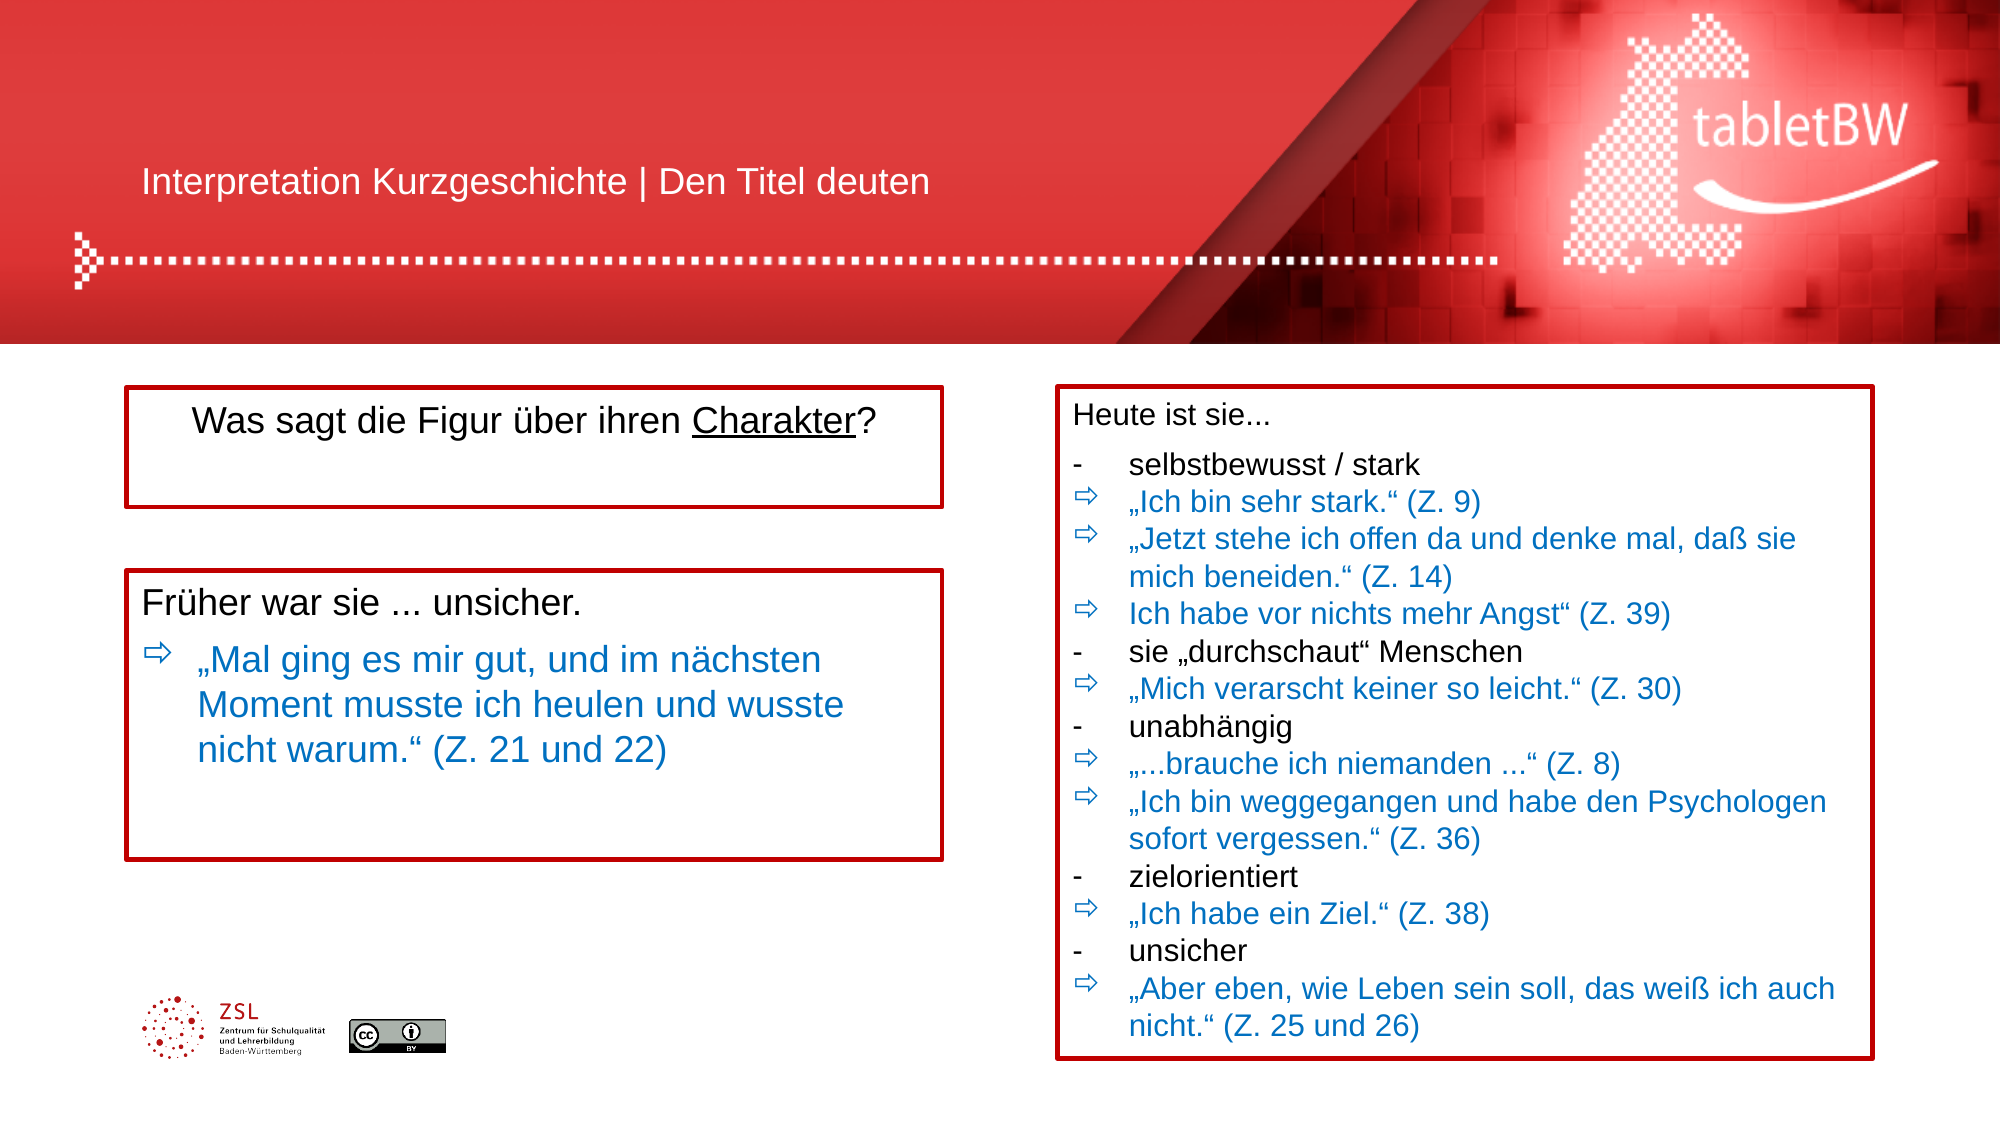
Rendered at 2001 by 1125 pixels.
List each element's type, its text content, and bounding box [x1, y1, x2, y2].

picture [0, 0, 2000, 344]
text_box Was sagt die Figur über ihren Charakter? [126, 387, 943, 507]
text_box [126, 980, 1783, 1059]
text_box Heute ist sie... selbstbewusst / stark „Ich bin sehr stark.“ (Z. 9) „Jetzt stehe ich offen da und denke mal, daß sie mich beneiden.“ (Z. 14) Ich habe vor nichts mehr Angst“ (Z. 39) sie „durchschaut“ Menschen „Mich verarscht keiner so leicht.“ (Z. 30) unabhängig „...brauche ich niemanden ...“ (Z. 8) „Ich bin weggegangen und habe den Psychologen sofort vergessen.“ (Z. 36) zielorientiert „Ich habe ein Ziel.“ (Z. 38) unsicher „Aber eben, wie Leben sein soll, das weiß ich auch nicht.“ (Z. 25 und 26) [1057, 386, 1873, 1059]
text_box Früher war sie ... unsicher. „Mal ging es mir gut, und im nächsten Moment musste ich heulen und wusste nicht warum.“ (Z. 21 und 22) [126, 570, 943, 860]
